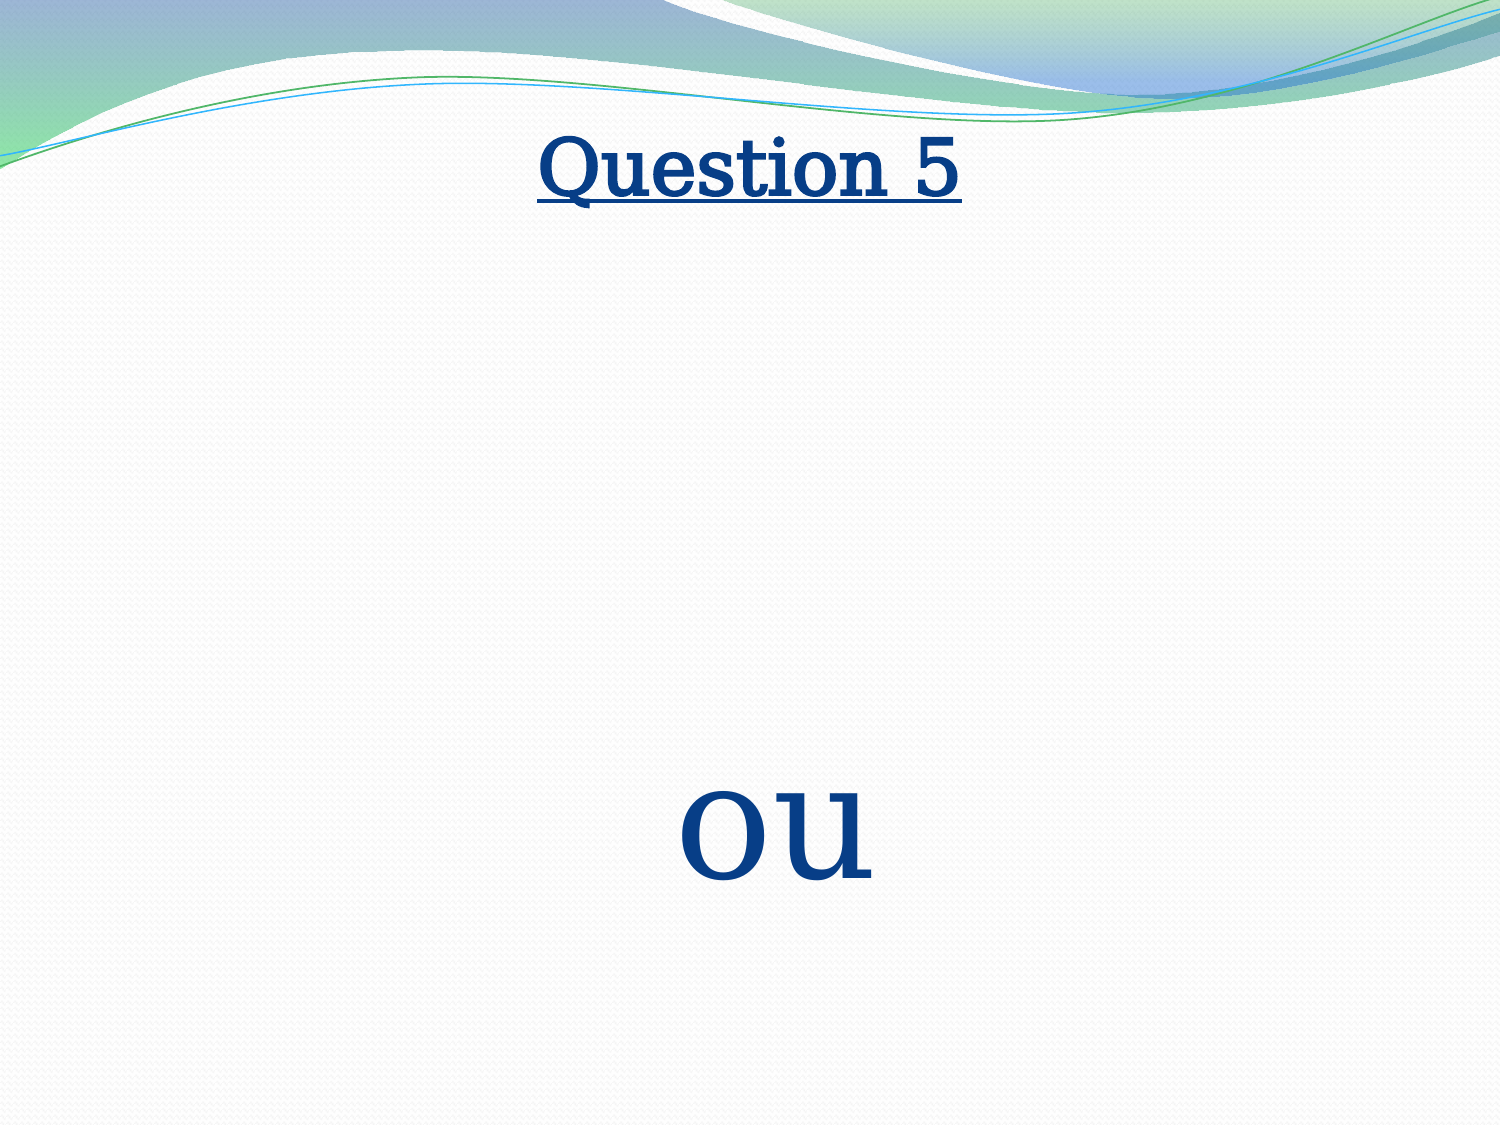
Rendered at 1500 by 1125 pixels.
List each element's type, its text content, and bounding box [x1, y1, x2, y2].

title Question 5 [75, 115, 1425, 303]
